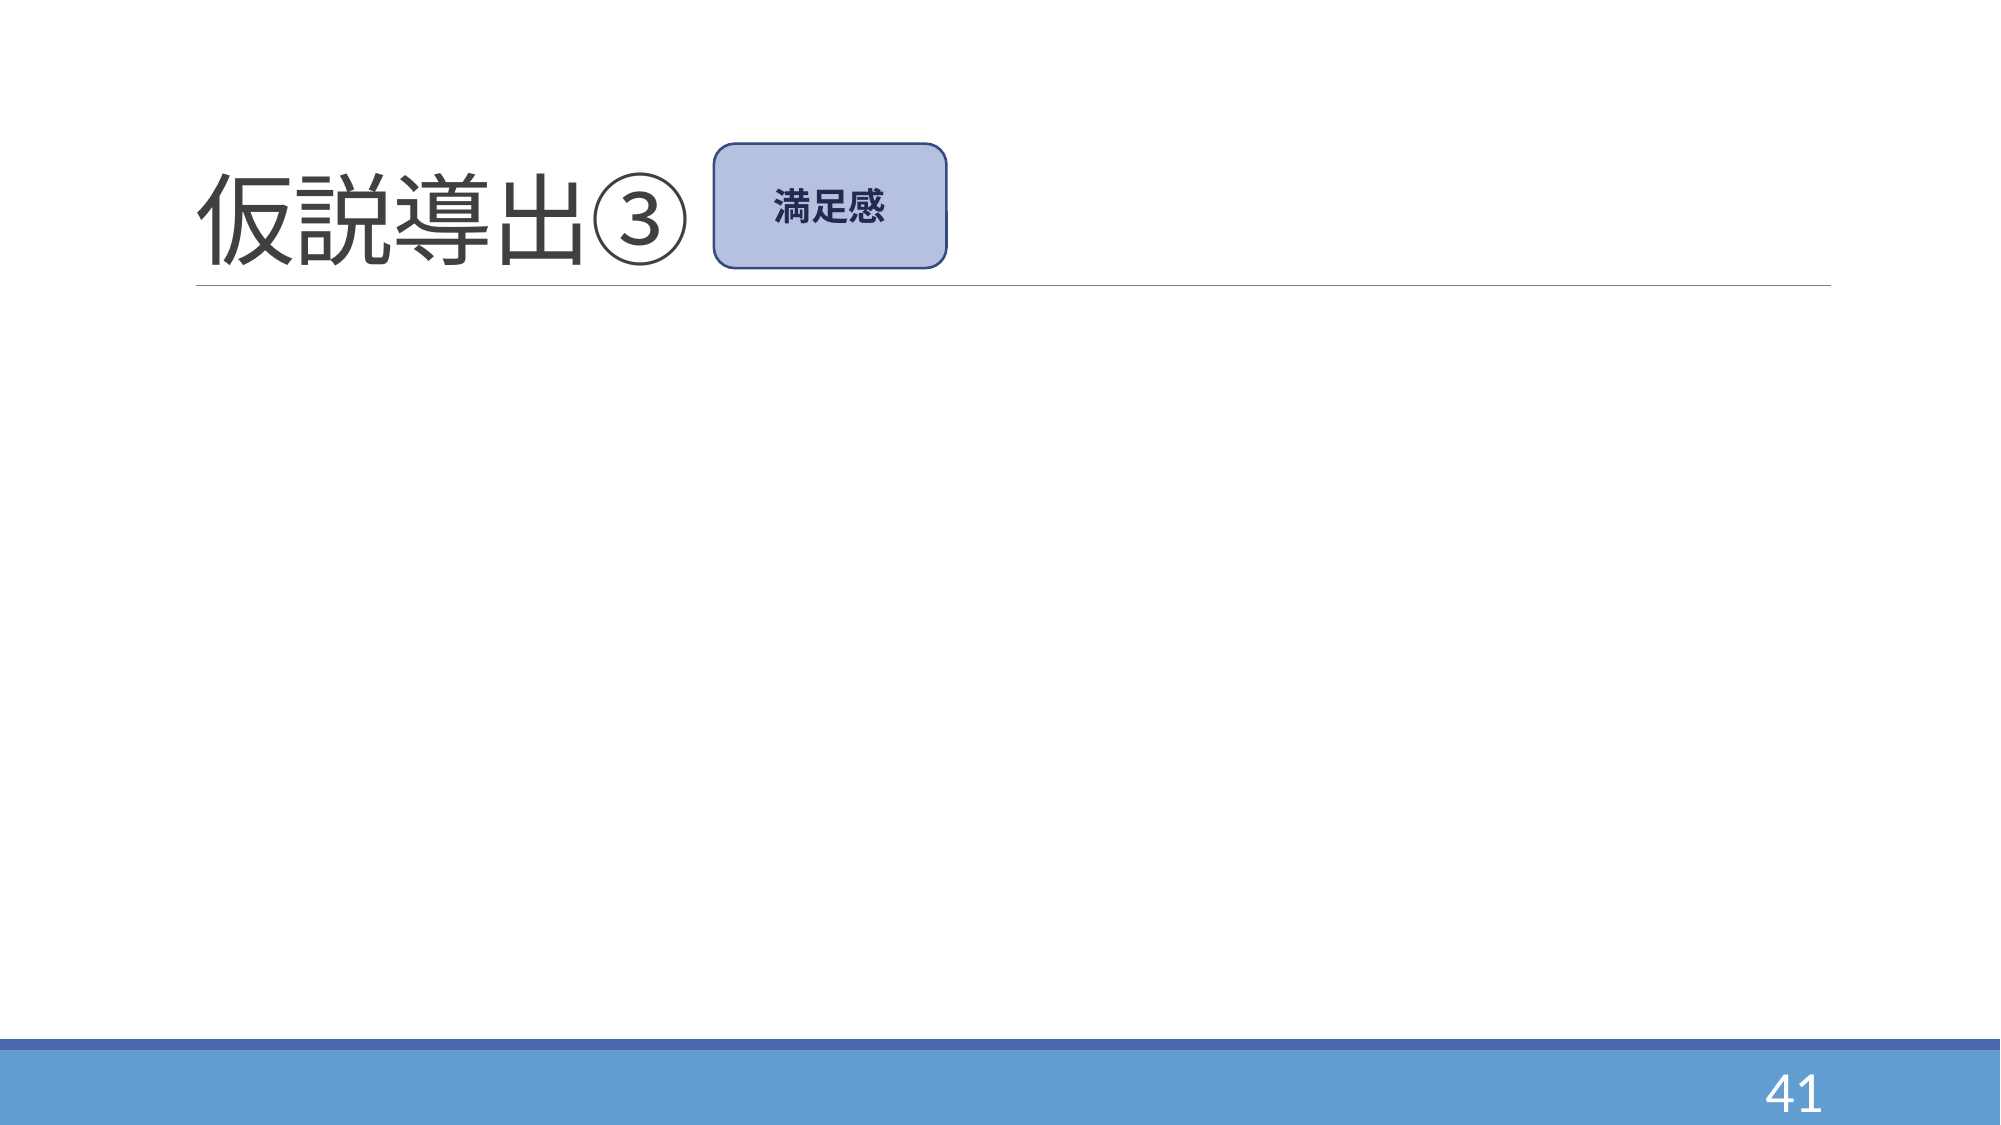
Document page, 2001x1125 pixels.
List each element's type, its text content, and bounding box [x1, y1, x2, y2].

slide_number 41 [1624, 1059, 1840, 1120]
text_box 満足感 [712, 142, 948, 270]
title 仮説導出③ [180, 47, 1830, 285]
